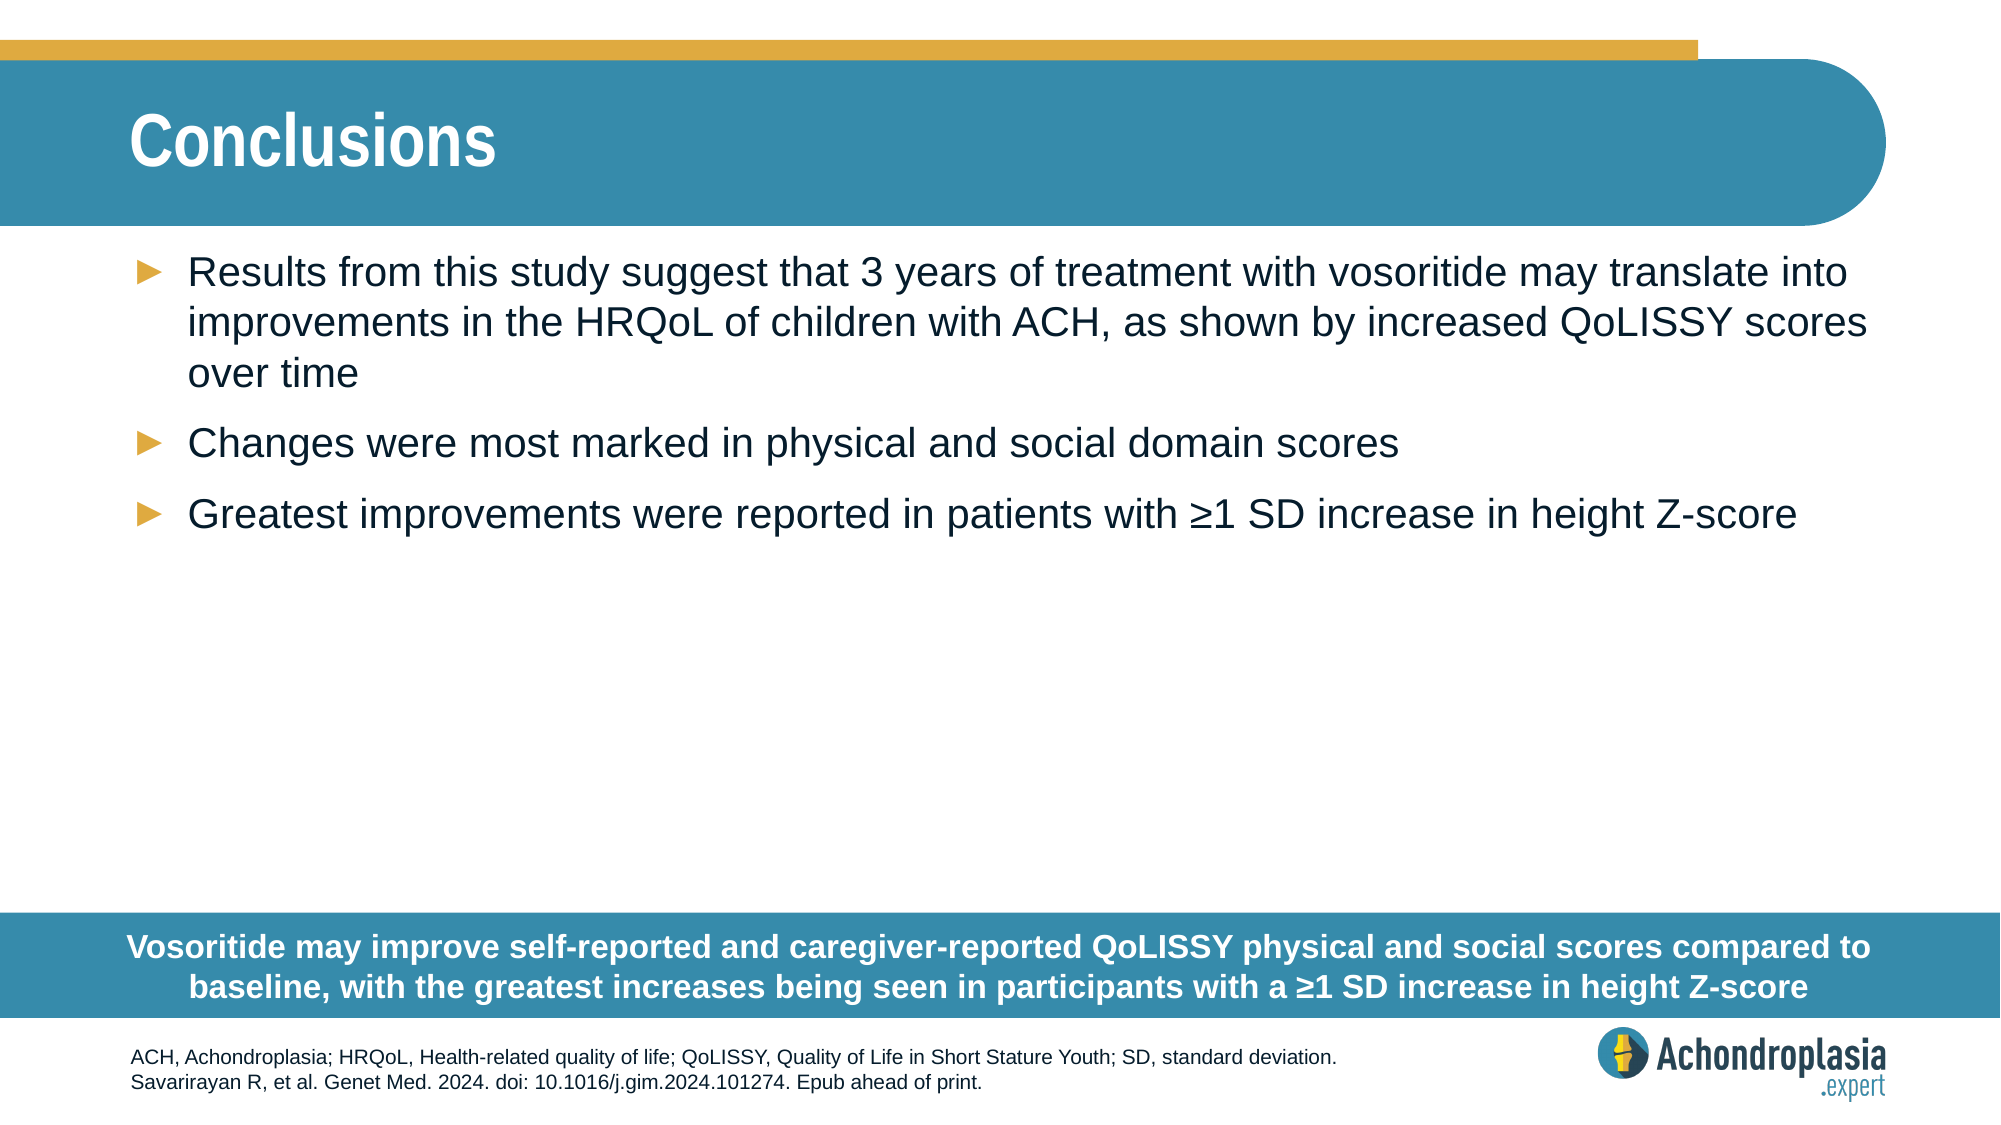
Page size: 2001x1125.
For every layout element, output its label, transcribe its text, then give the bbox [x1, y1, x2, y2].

footer ACH, Achondroplasia; HRQoL, Health-related quality of life; QoLISSY, Quality of Life in Short Stature Youth; SD, standard deviation. Savarirayan R, et al. Genet Med. 2024. doi: 10.1016/j.gim.2024.101274. Epub ahead of print. [115, 1018, 1598, 1102]
picture [1598, 1027, 1886, 1102]
list Results from this study suggest that 3 years of treatment with vosoritide may translate into improvements in the HRQoL of children with ACH, as shown by increased QoLISSY scores over time Changes were most marked in physical and social domain scores Greatest improvements were reported in patients with ≥1 SD increase in height Z-score [114, 237, 1886, 880]
title Conclusions [114, 59, 1886, 225]
list Vosoritide may improve self-reported and caregiver-reported QoLISSY physical and social scores compared to baseline, with the greatest increases being seen in participants with a ≥1 SD increase in height Z-score [0, 912, 2000, 1018]
